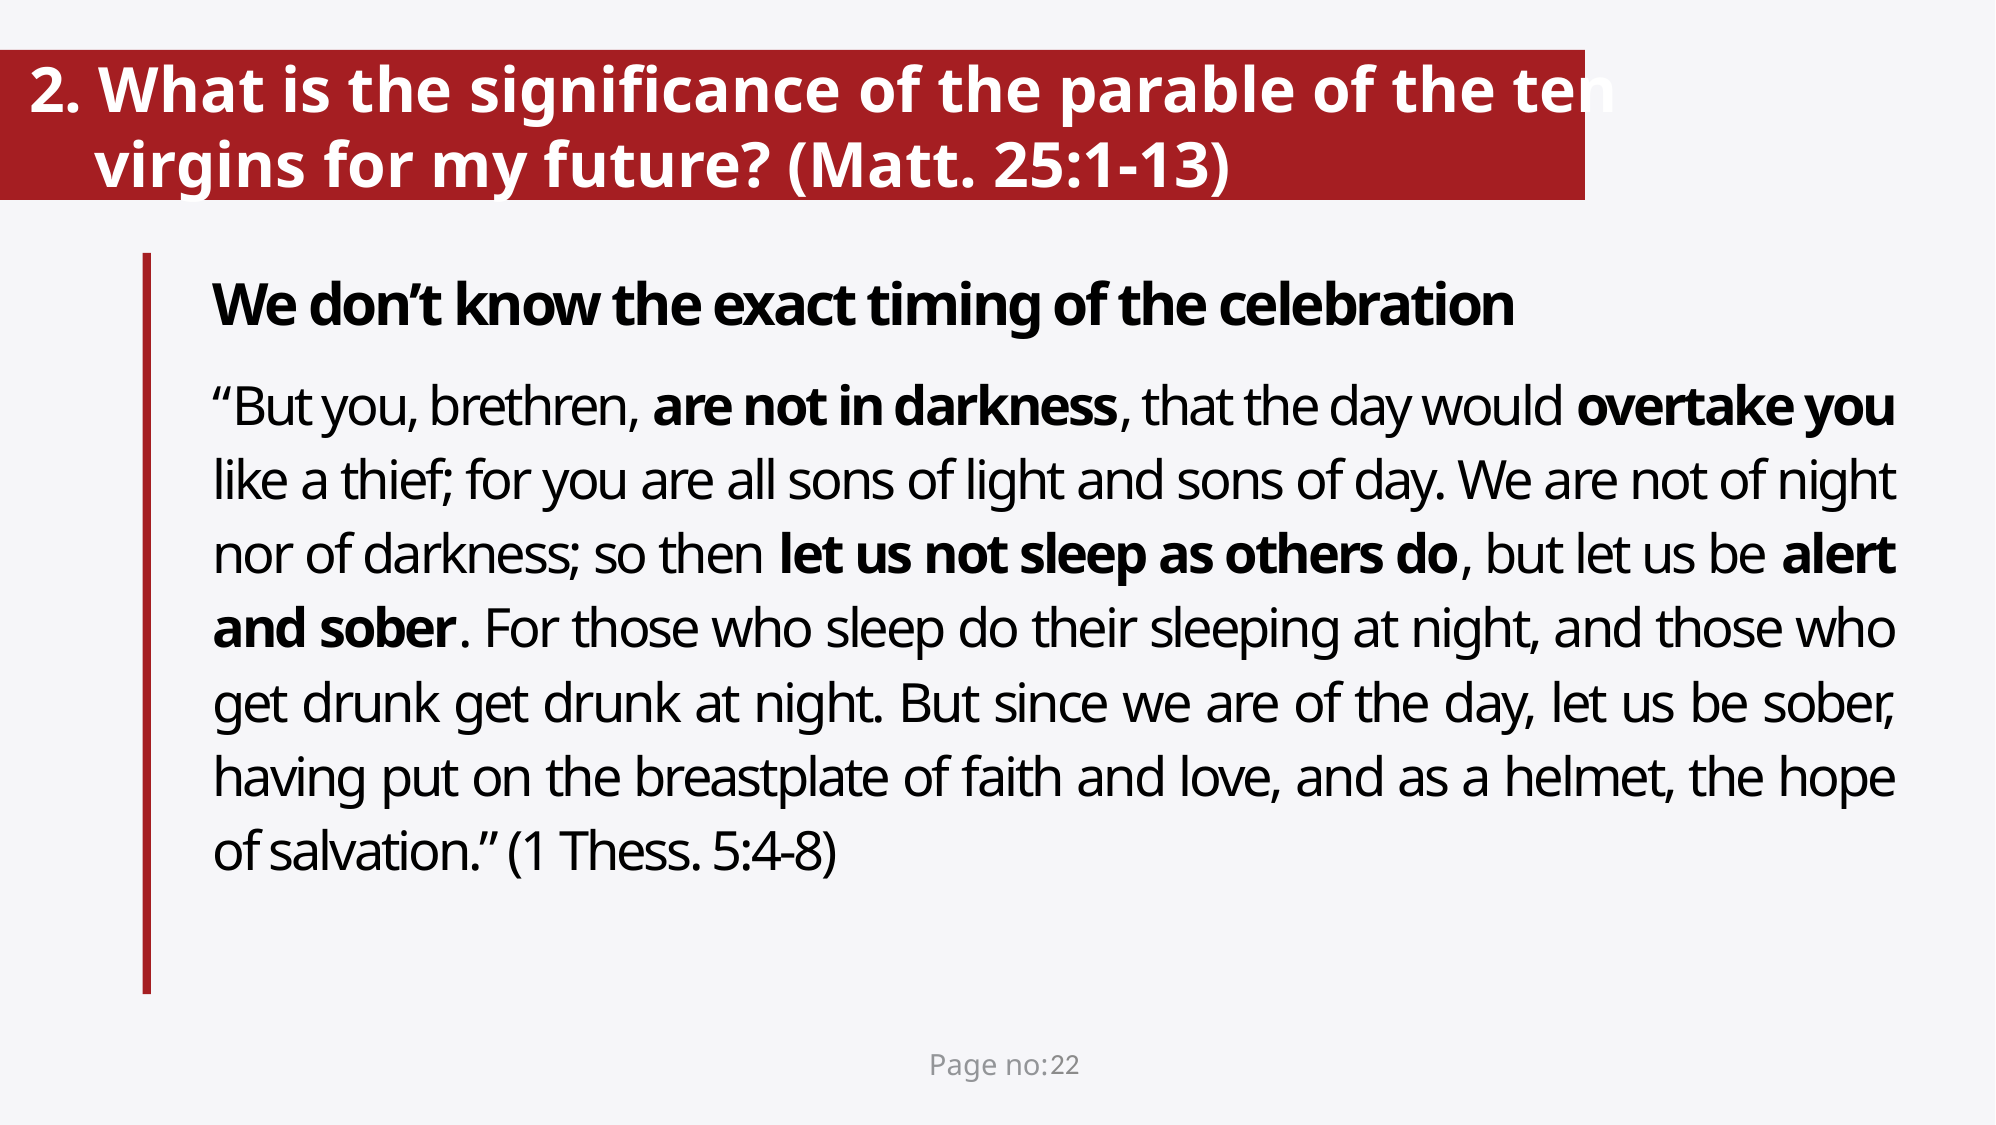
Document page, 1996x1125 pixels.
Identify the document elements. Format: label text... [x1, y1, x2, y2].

title 2. What is the significance of the parable of the ten virgins for my future? (Matt. 25:1-13) [14, 62, 1810, 188]
subtitle We don’t know the exact timing of the celebration “But you, brethren, are not in darkness, that the day would overtake you like a thief; for you are all sons of light and sons of day. We are not of night nor of darkness; so then let us not sleep as others do, but let us be alert and sober. For those who sleep do their sleeping at night, and those who get drunk get drunk at night. But since we are of the day, let us be sober, having put on the breastplate of faith and love, and as a helmet, the hope of salvation.” (1 Thess. 5:4-8) [197, 249, 1910, 1000]
